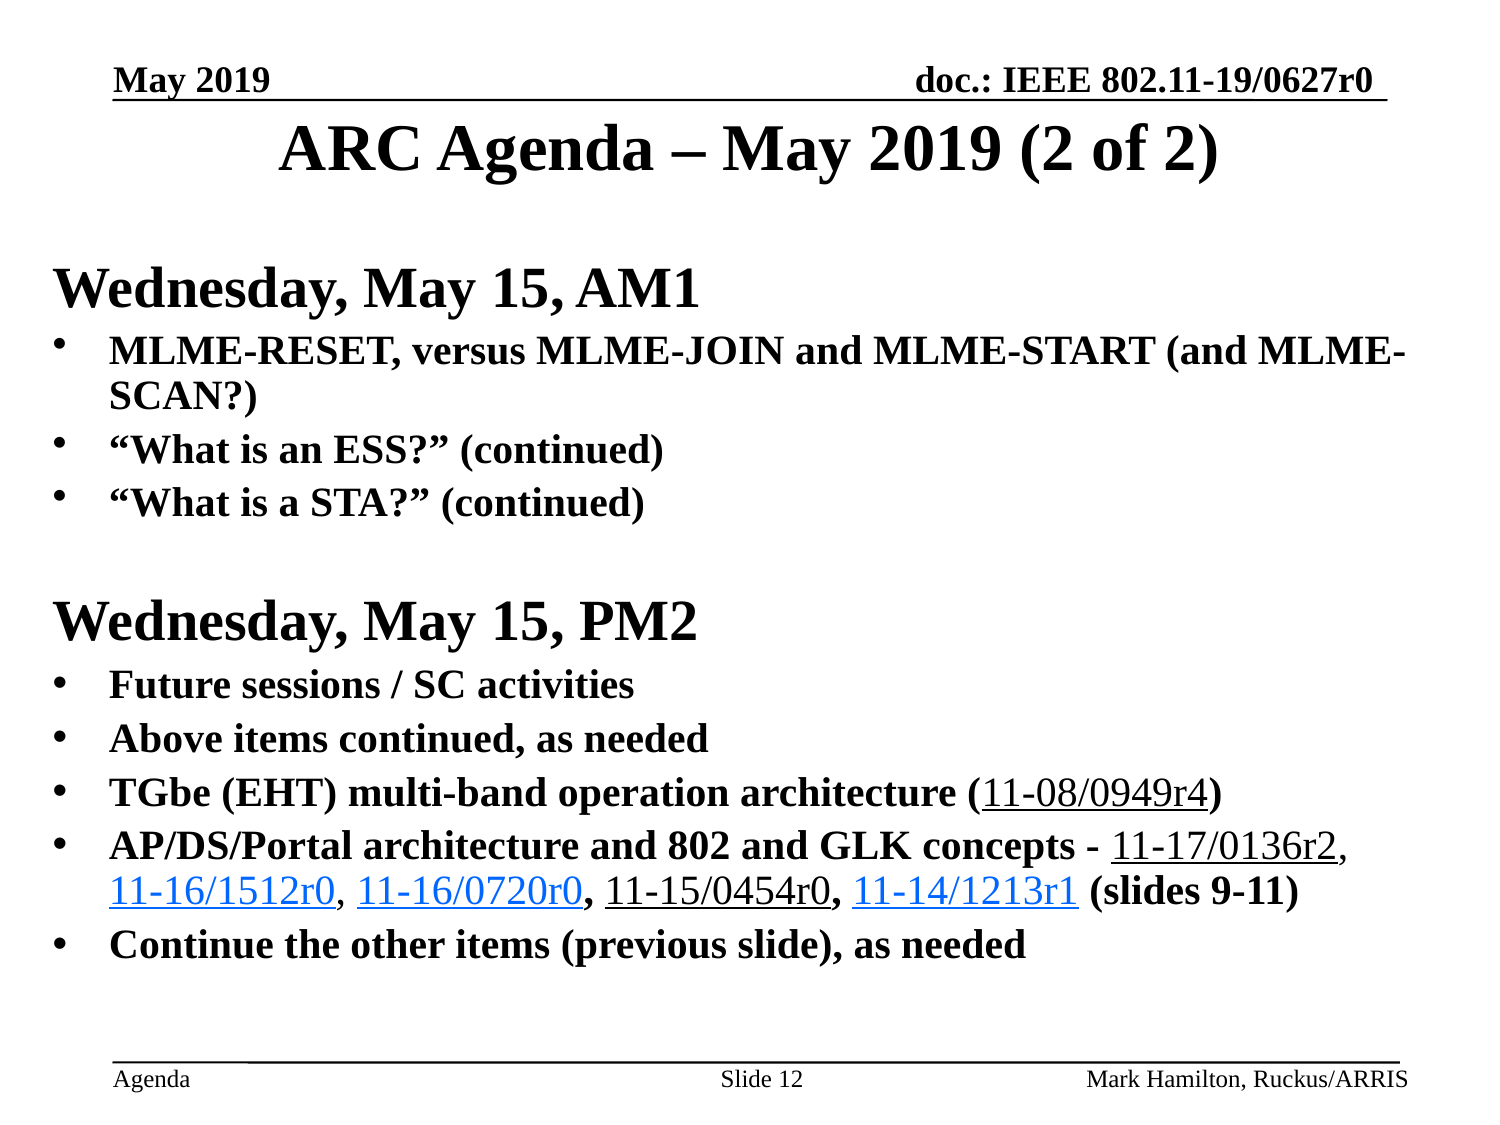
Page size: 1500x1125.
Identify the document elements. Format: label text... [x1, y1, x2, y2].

title ARC Agenda – May 2019 (2 of 2) [112, 99, 1388, 188]
list Wednesday, May 15, AM1 MLME-RESET, versus MLME-JOIN and MLME-START (and MLME-SCAN?) “What is an ESS?” (continued) “What is a STA?” (continued) Wednesday, May 15, PM2 Future sessions / SC activities Above items continued, as needed TGbe (EHT) multi-band operation architecture (11-08/0949r4) AP/DS/Portal architecture and 802 and GLK concepts - 11-17/0136r2, 11-16/1512r0, 11-16/0720r0, 11-15/0454r0, 11-14/1213r1 (slides 9-11) Continue the other items (previous slide), as needed [37, 249, 1450, 1075]
